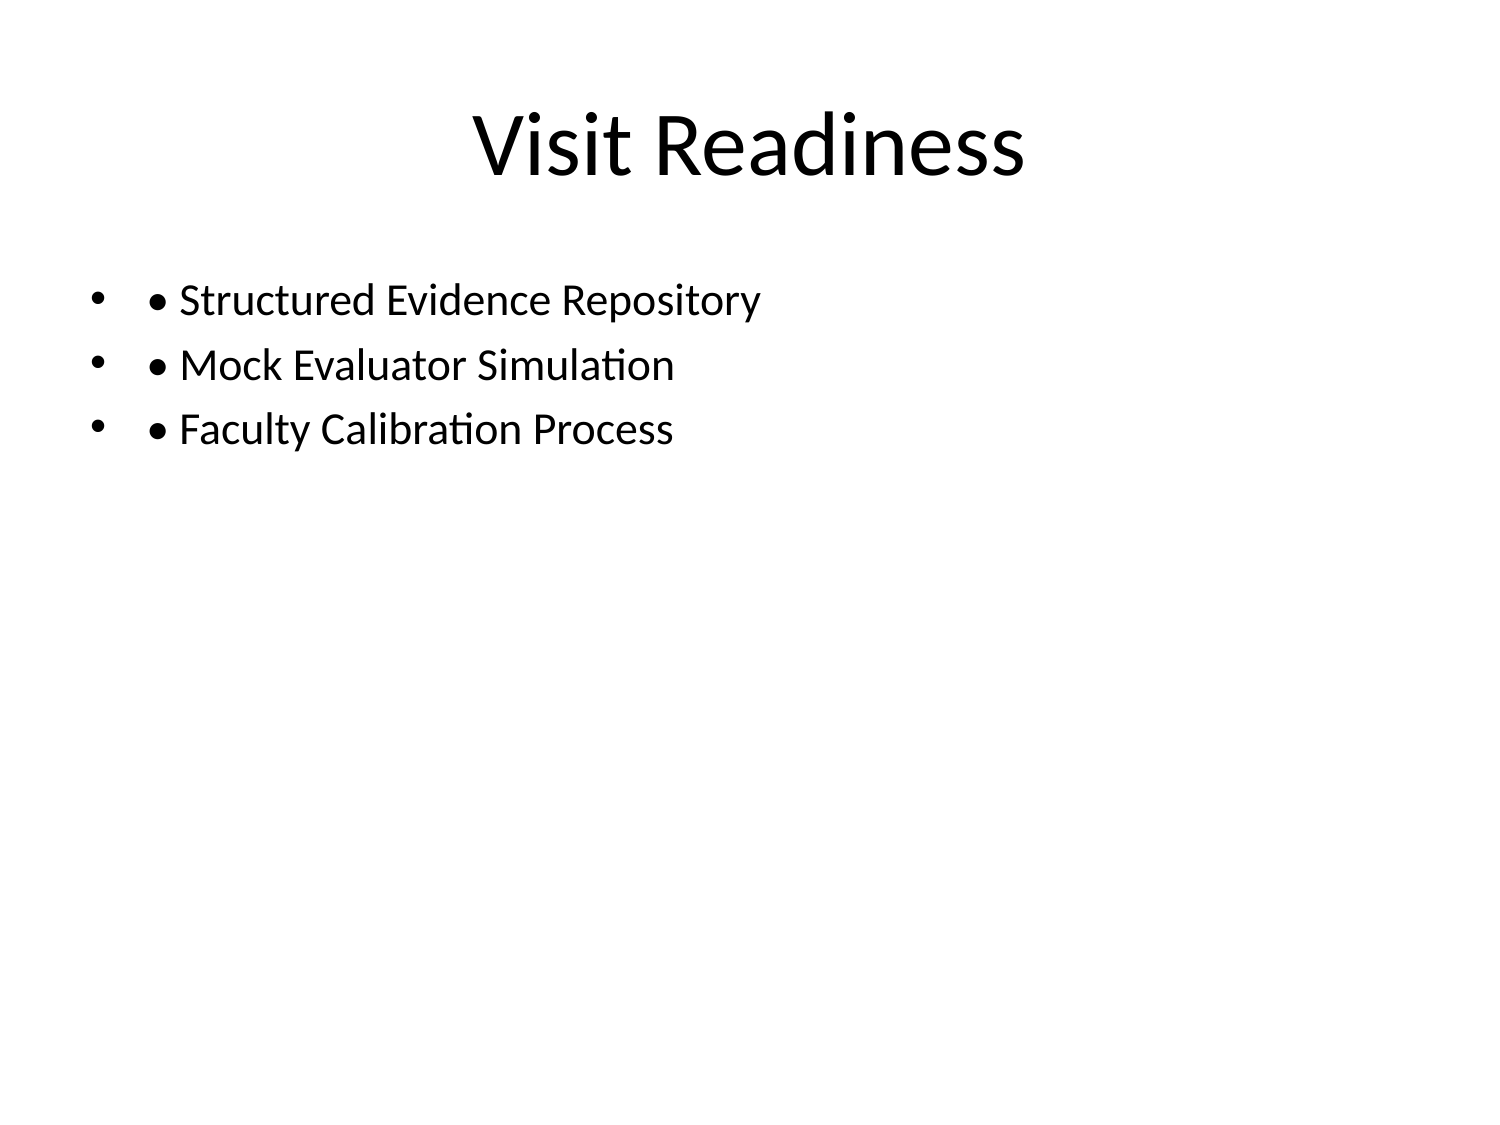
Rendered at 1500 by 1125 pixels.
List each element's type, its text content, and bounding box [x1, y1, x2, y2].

title Visit Readiness [75, 45, 1425, 233]
list • Structured Evidence Repository • Mock Evaluator Simulation • Faculty Calibration Process [75, 262, 1425, 1005]
